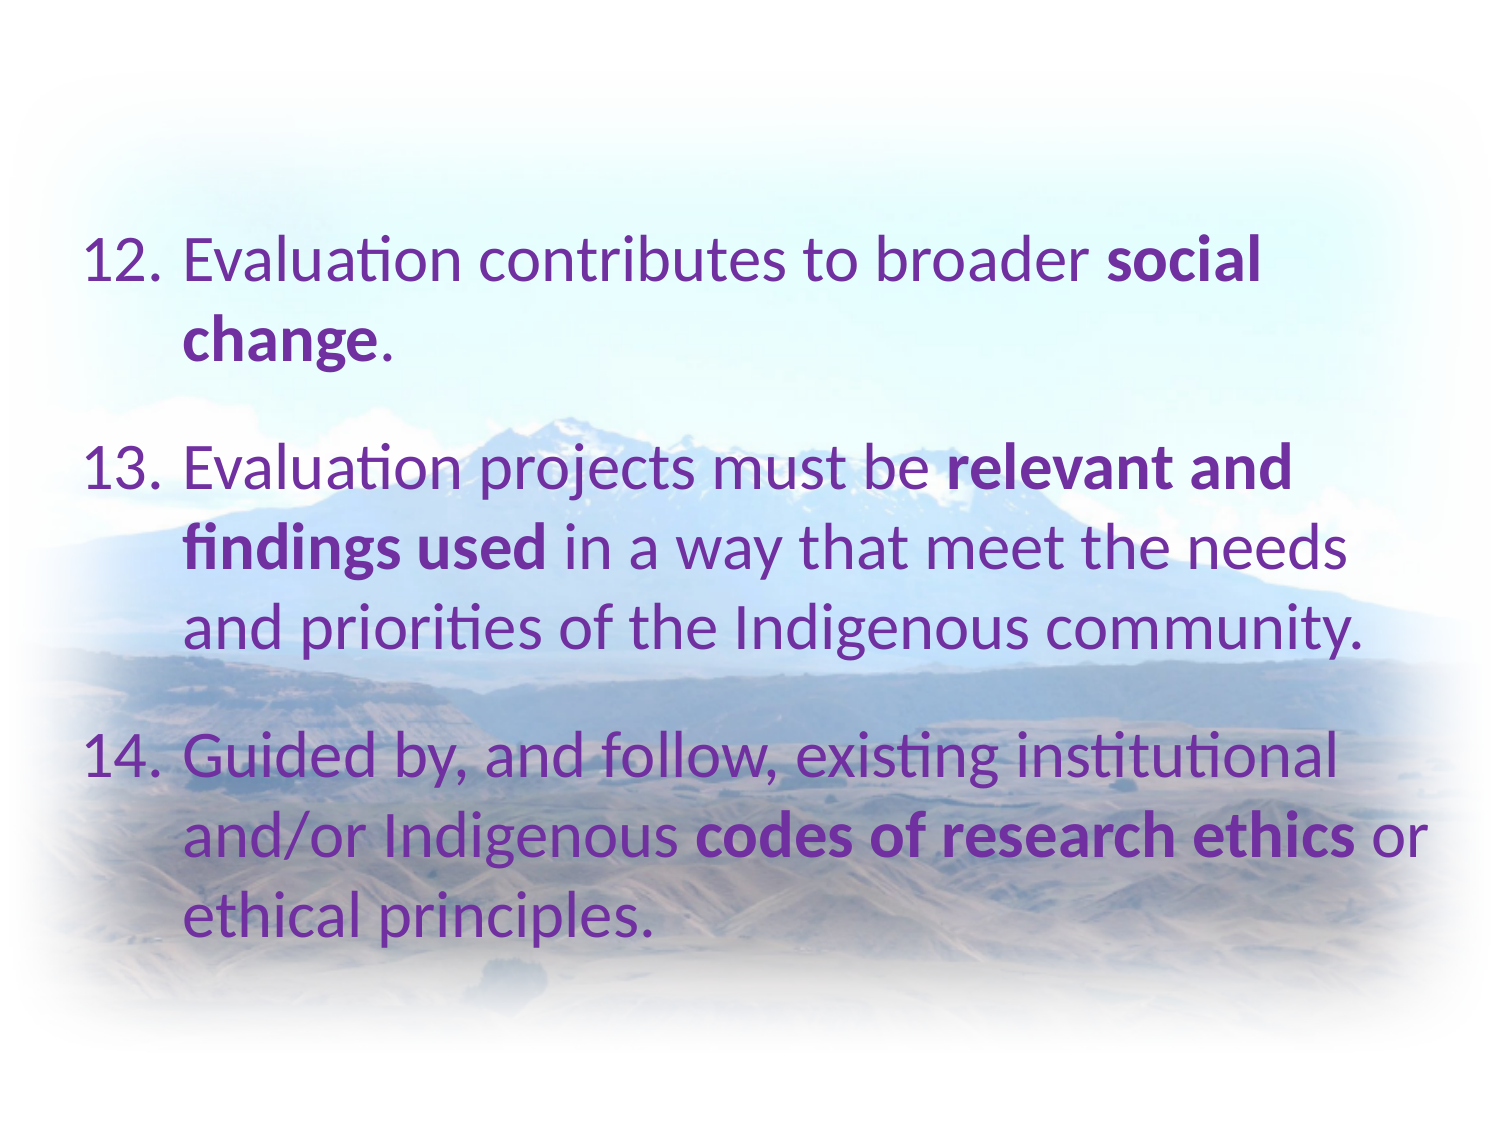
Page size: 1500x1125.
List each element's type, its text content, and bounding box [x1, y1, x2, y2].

list Evaluation contributes to broader social change. Evaluation projects must be relevant and findings used in a way that meet the needs and priorities of the Indigenous community. Guided by, and follow, existing institutional and/or Indigenous codes of research ethics or ethical principles. [64, 113, 1449, 965]
